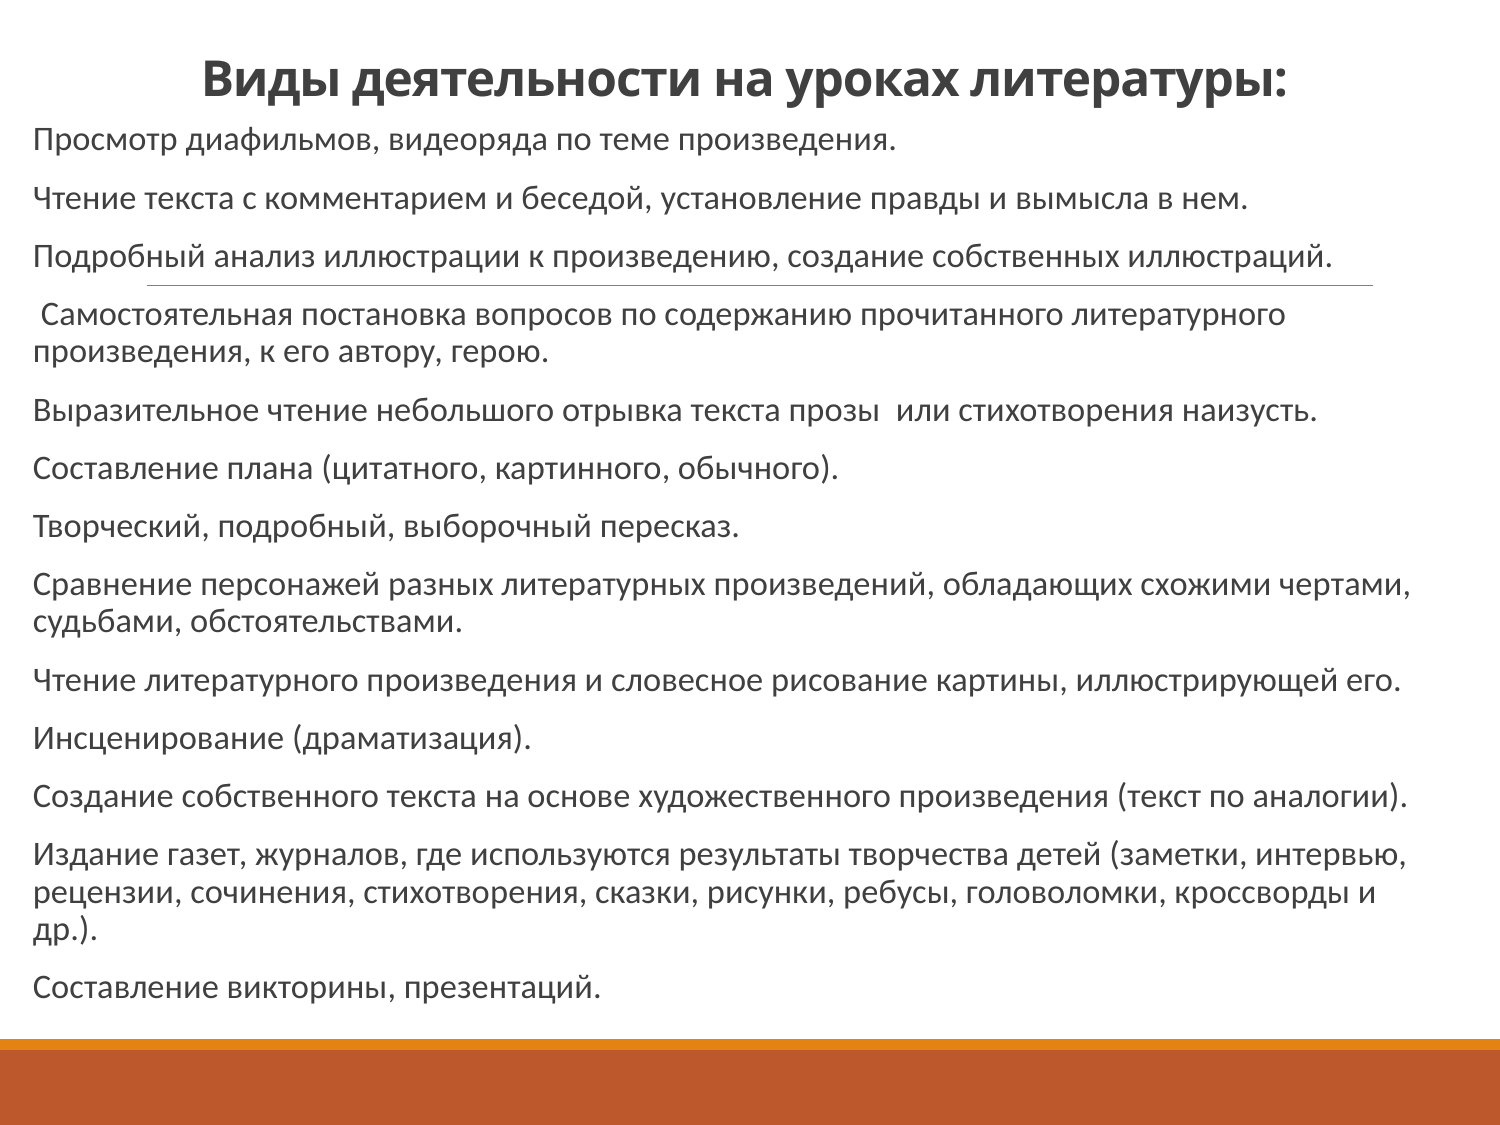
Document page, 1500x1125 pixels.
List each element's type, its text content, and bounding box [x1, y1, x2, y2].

list Просмотр диафильмов, видеоряда по теме произведения. Чтение текста с комментарием и беседой, установление правды и вымысла в нем. Подробный анализ иллюстрации к произведению, создание собственных иллюстраций. Самостоятельная постановка вопросов по содержанию прочитанного литературного произведения, к его автору, герою. Выразительное чтение небольшого отрывка текста прозы или стихотворения наизусть. Составление плана (цитатного, картинного, обычного). Творческий, подробный, выборочный пересказ. Сравнение персонажей разных литературных произведений, обладающих схожими чертами, судьбами, обстоятельствами. Чтение литературного произведения и словесное рисование картины, иллюстрирующей его. Инсценирование (драматизация). Создание собственного текста на основе художественного произведения (текст по аналогии). Издание газет, журналов, где используются результаты творчества детей (заметки, интервью, рецензии, сочинения, стихотворения, сказки, рисунки, ребусы, головоломки, кроссворды и др.). Составление викторины, презентаций. [17, 113, 1447, 1024]
title Виды деятельности на уроках литературы: [41, 47, 1447, 113]
